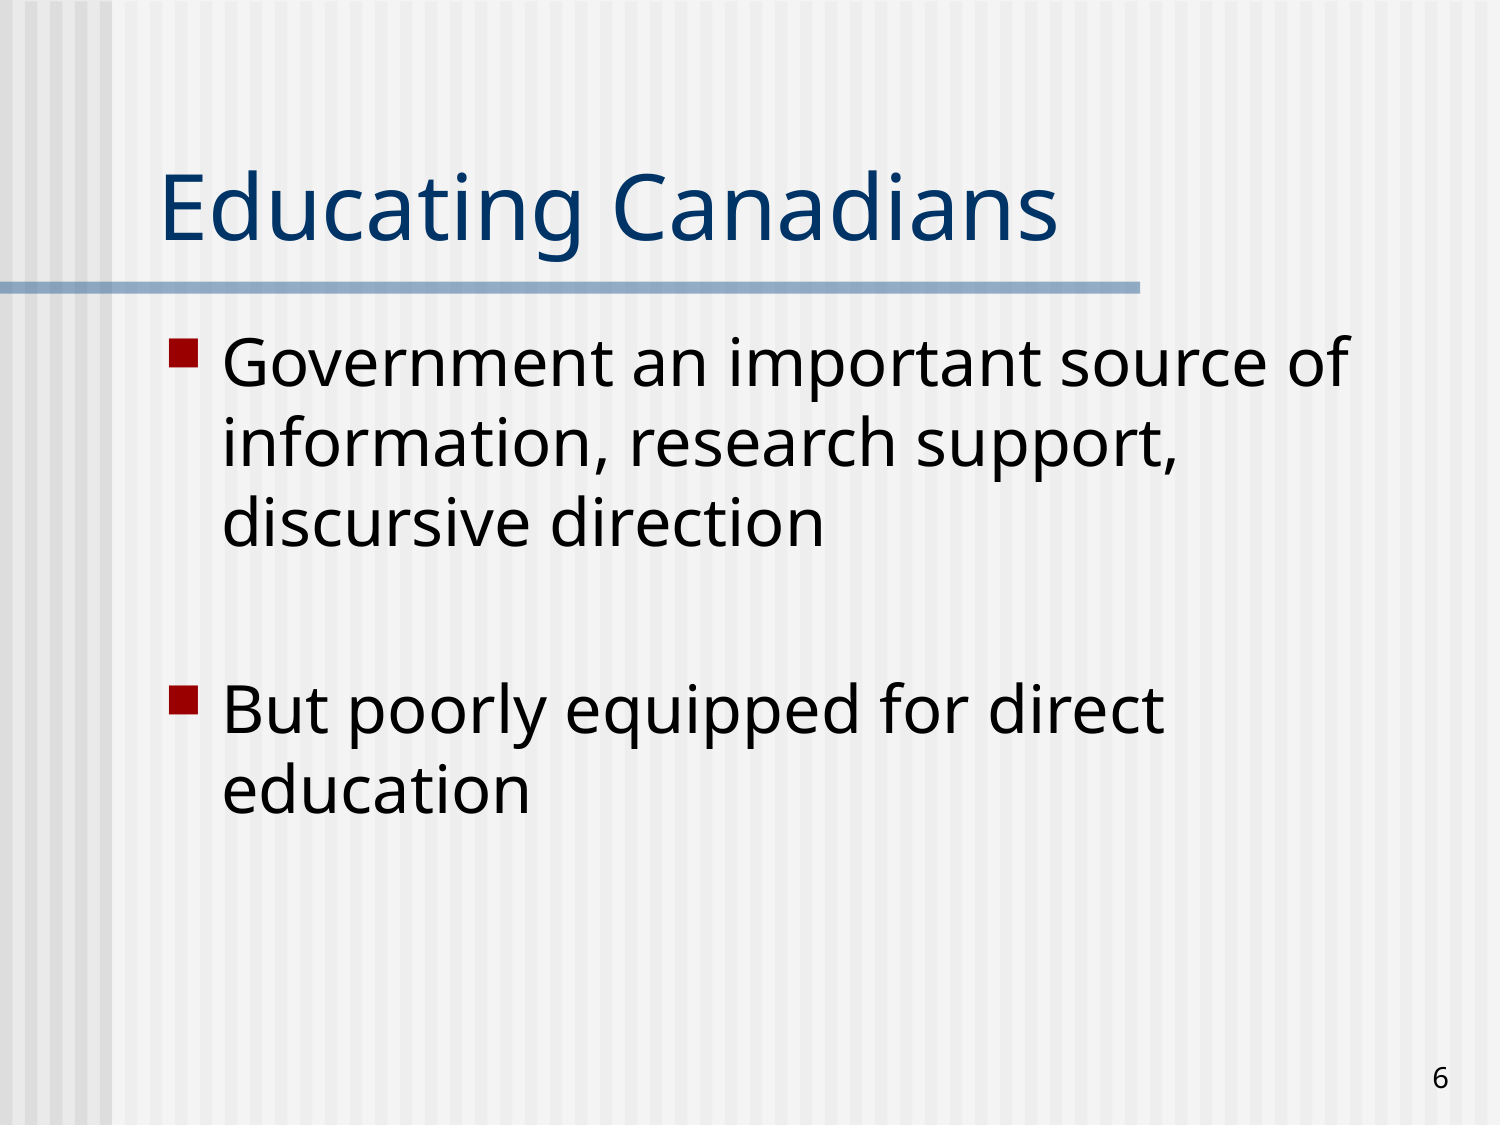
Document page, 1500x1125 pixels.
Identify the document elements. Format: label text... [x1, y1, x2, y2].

list Government an important source of information, research support, discursive direction But poorly equipped for direct education [149, 312, 1481, 1001]
slide_number 6 [1151, 1031, 1465, 1107]
title Educating Canadians [142, 141, 1483, 267]
